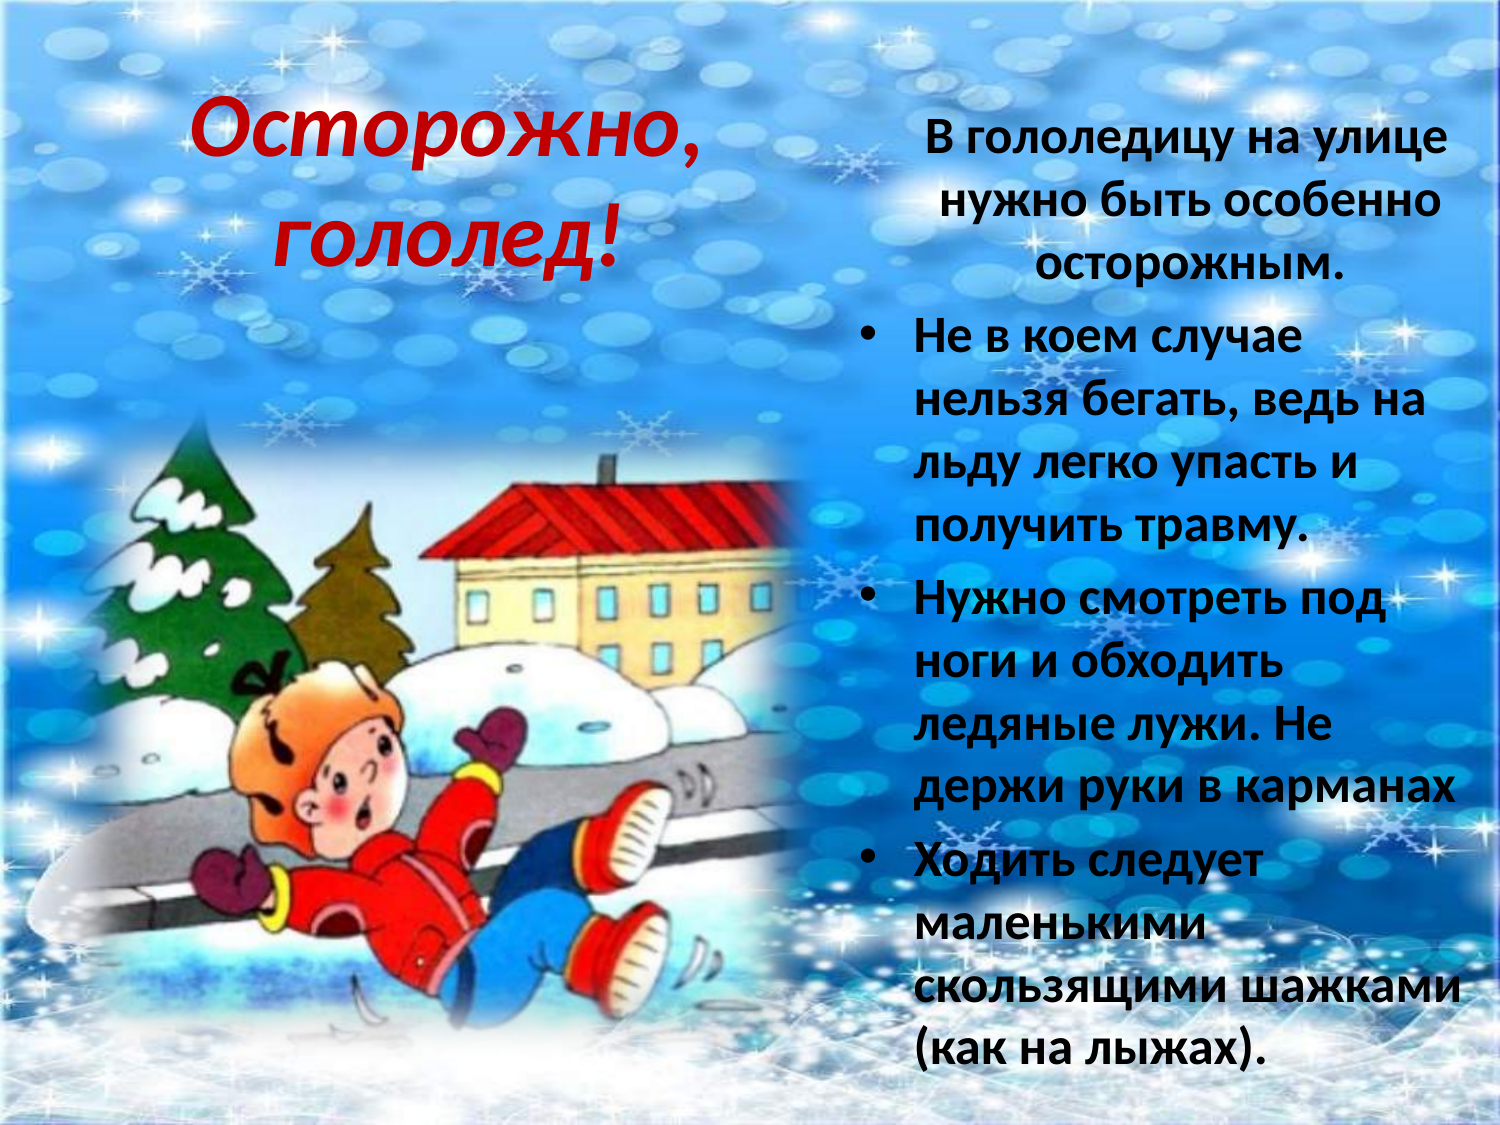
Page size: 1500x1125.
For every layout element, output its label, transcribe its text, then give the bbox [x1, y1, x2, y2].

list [58, 398, 827, 1065]
title Осторожно, гололед! [75, 45, 821, 305]
picture [0, 0, 1500, 1125]
list В гололедицу на улице нужно быть особенно осторожным. Не в коем случае нельзя бегать, ведь на льду легко упасть и получить травму. Нужно смотреть под ноги и обходить ледяные лужи. Не держи руки в карманах Ходить следует маленькими скользящими шажками (как на лыжах). [843, 93, 1483, 1102]
